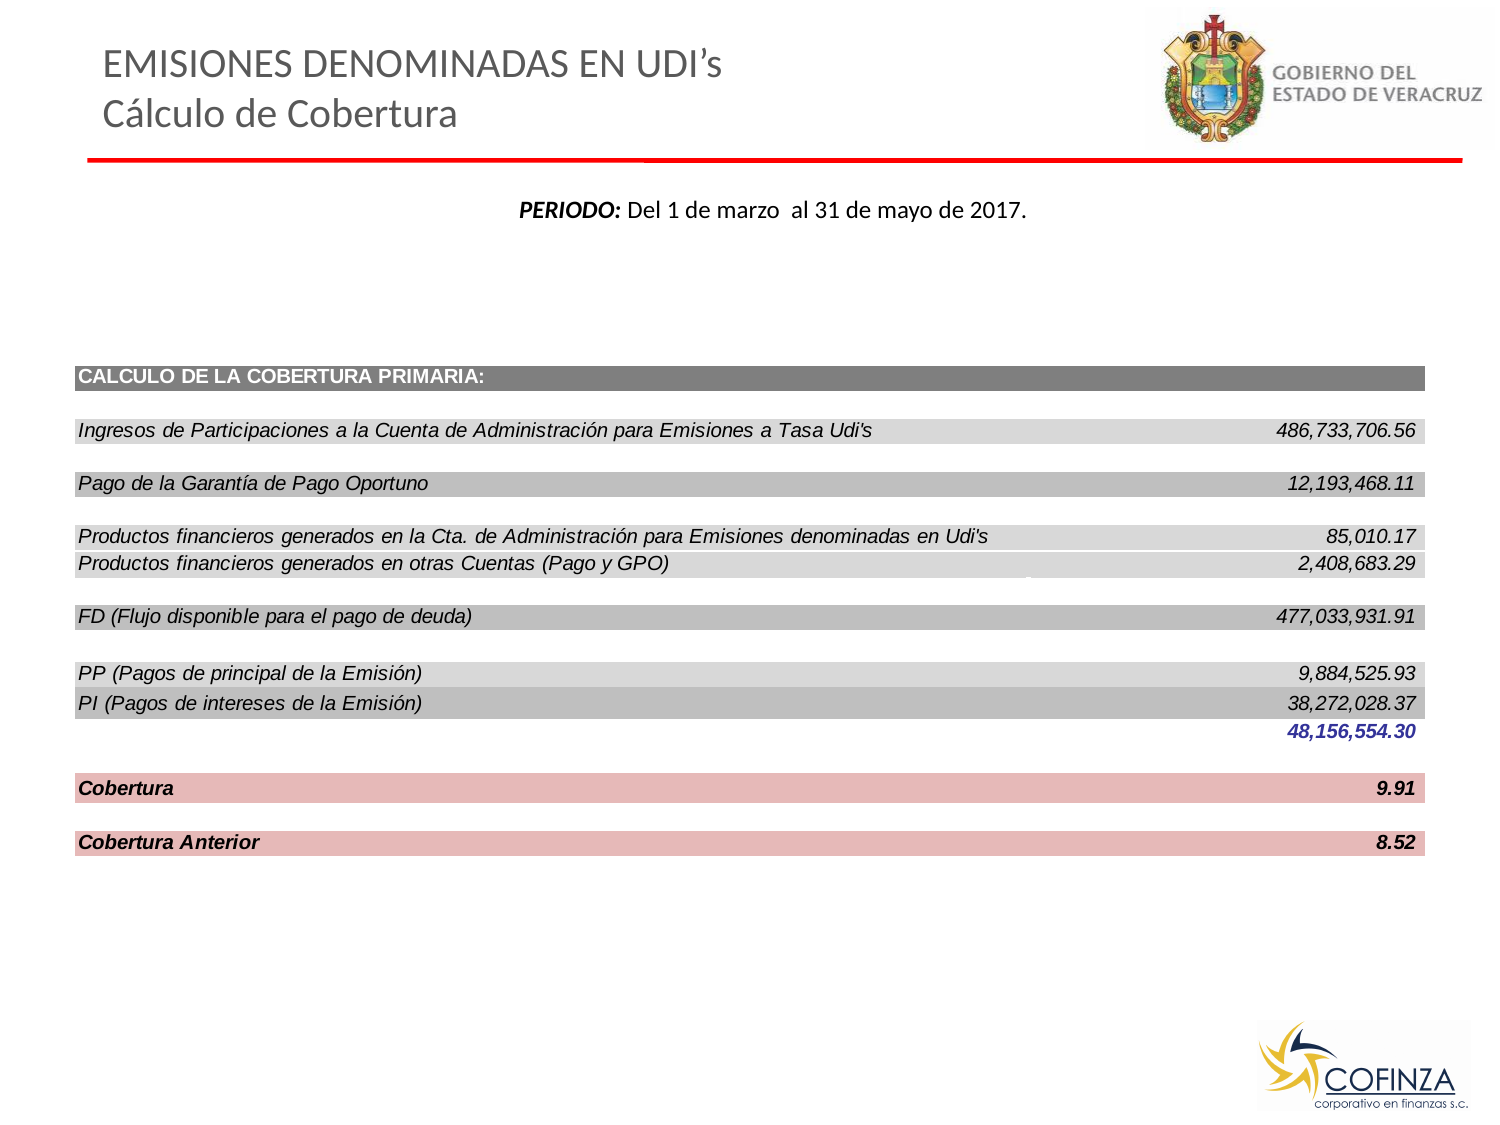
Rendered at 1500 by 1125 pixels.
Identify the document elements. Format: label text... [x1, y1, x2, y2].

picture [1257, 1020, 1471, 1111]
picture [1145, 7, 1495, 150]
picture [73, 363, 1427, 859]
title EMISIONES DENOMINADAS EN UDI’s Cálculo de Cobertura [87, 23, 1366, 149]
text_box PERIODO: Del 1 de marzo al 31 de mayo de 2017. [88, 185, 1459, 262]
